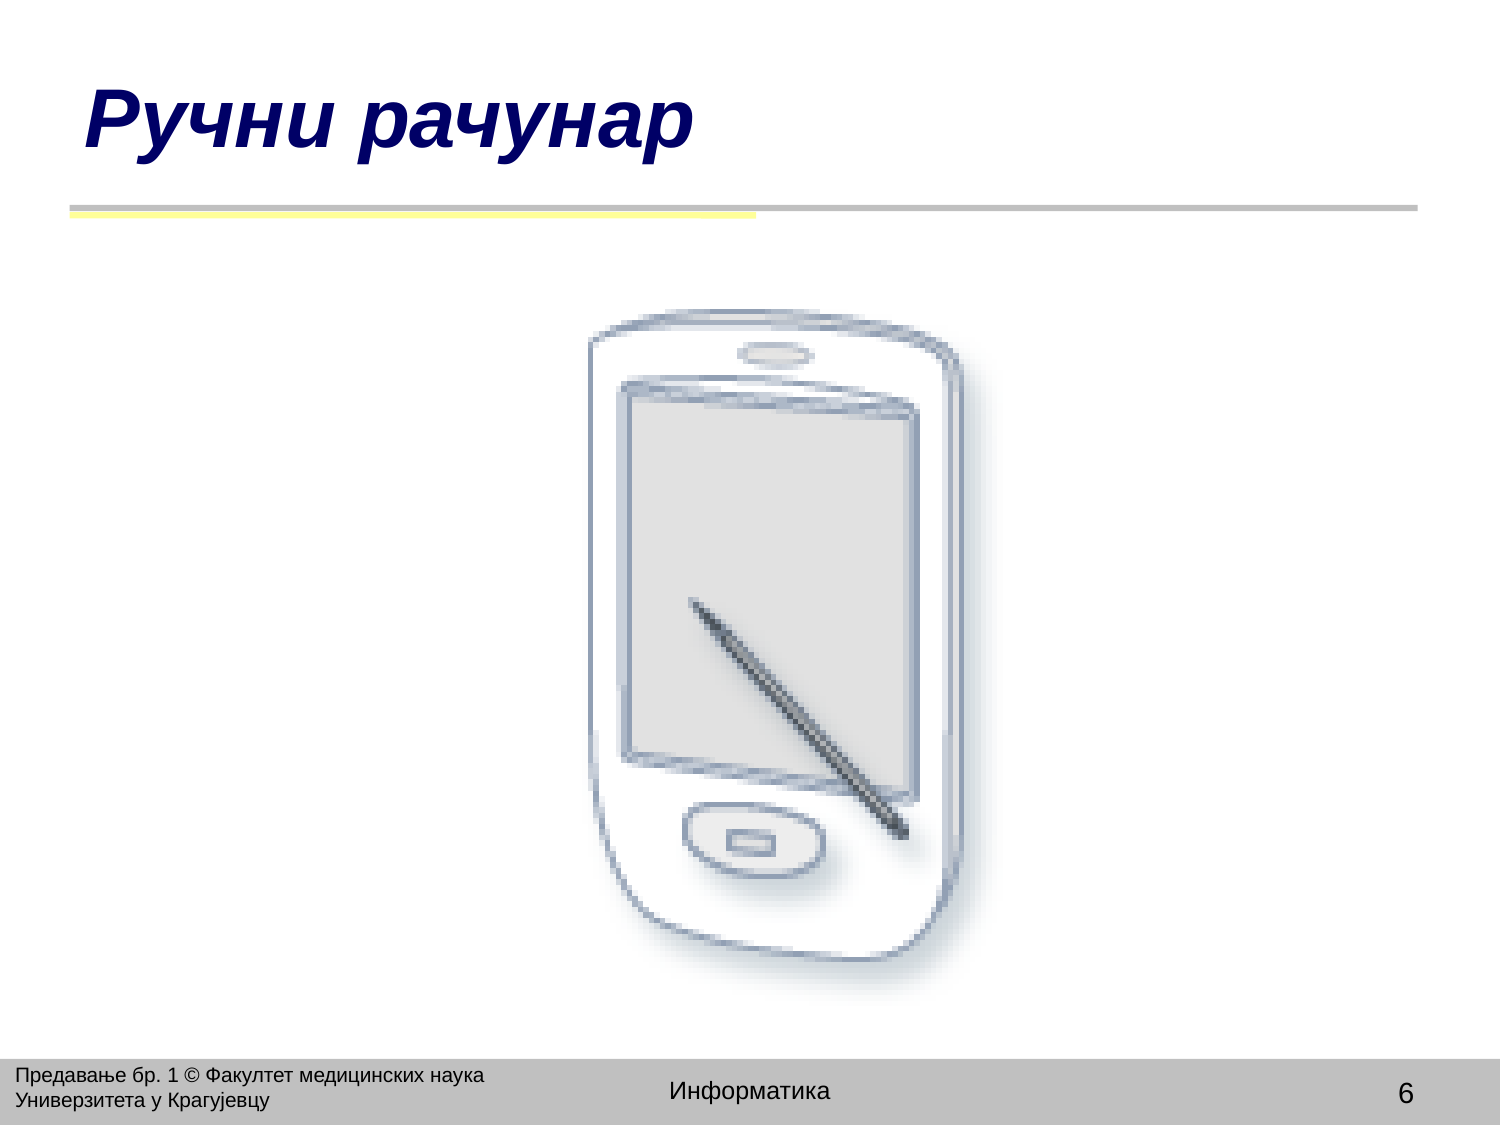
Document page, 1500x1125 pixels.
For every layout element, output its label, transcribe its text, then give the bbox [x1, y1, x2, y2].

slide_number Предавање бр. 1 © Факултет медицинских наука Универзитета у Крагујевцу [0, 1053, 599, 1108]
footer Информатика [512, 1066, 988, 1125]
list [510, 254, 1031, 1018]
title Ручни рачунар [69, 19, 1426, 208]
slide_number 6 [1079, 1066, 1430, 1125]
